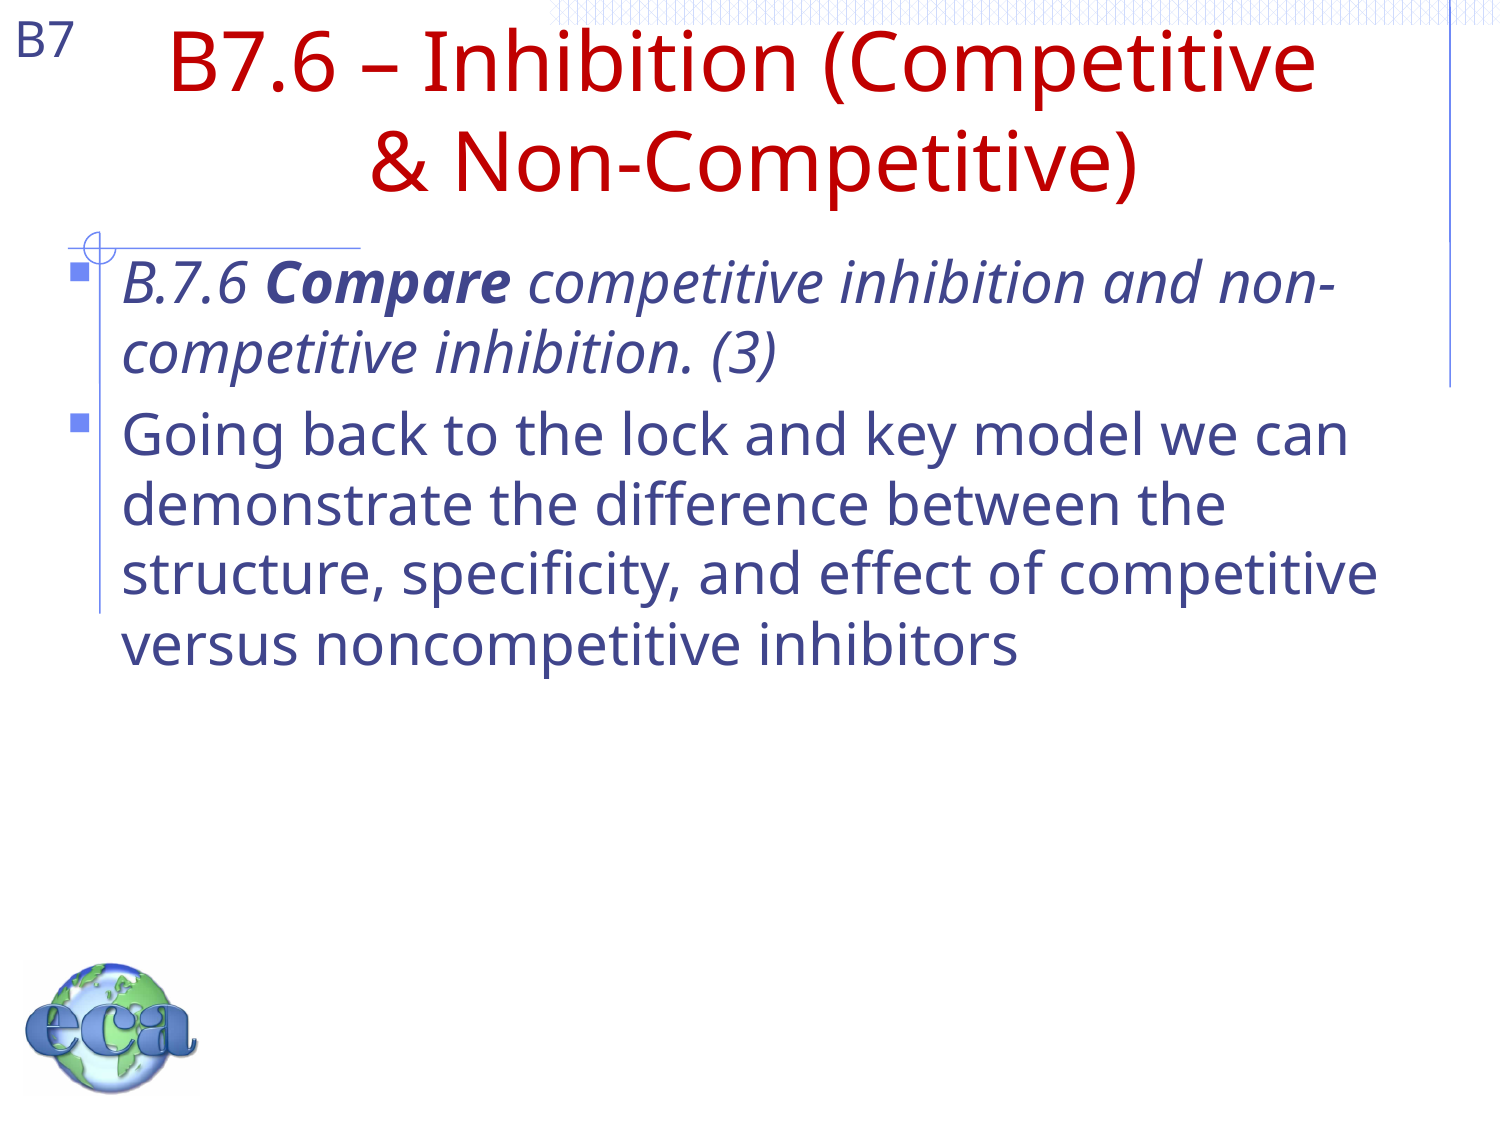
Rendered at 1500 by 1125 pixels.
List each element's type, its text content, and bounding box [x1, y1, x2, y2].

title B7.6 – Inhibition (Competitive & Non-Competitive) [41, 77, 1467, 216]
picture [23, 960, 200, 1096]
list B.7.6 Compare competitive inhibition and non-competitive inhibition. (3) Going back to the lock and key model we can demonstrate the difference between the structure, specificity, and effect of competitive versus noncompetitive inhibitors [49, 237, 1463, 976]
